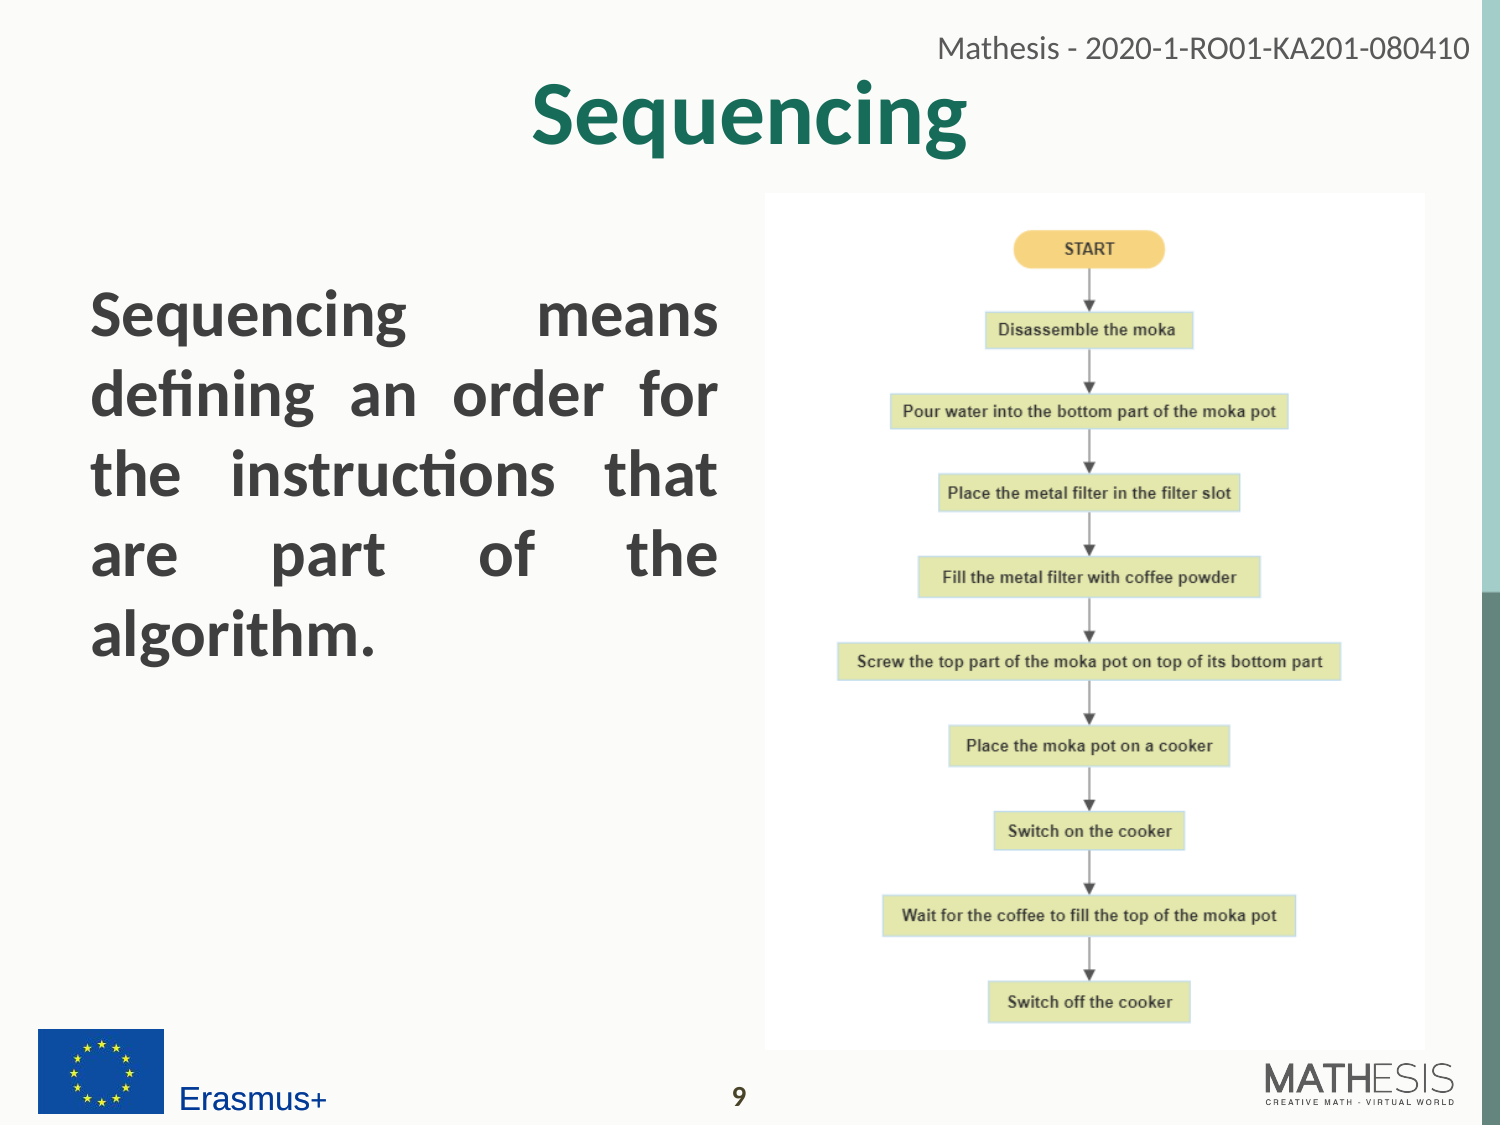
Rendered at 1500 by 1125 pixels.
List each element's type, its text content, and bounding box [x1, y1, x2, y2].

title Sequencing [75, 45, 1425, 233]
picture [38, 1029, 164, 1114]
list Sequencing means defining an order for the instructions that are part of the algorithm. [75, 262, 735, 1005]
picture [765, 193, 1426, 1050]
